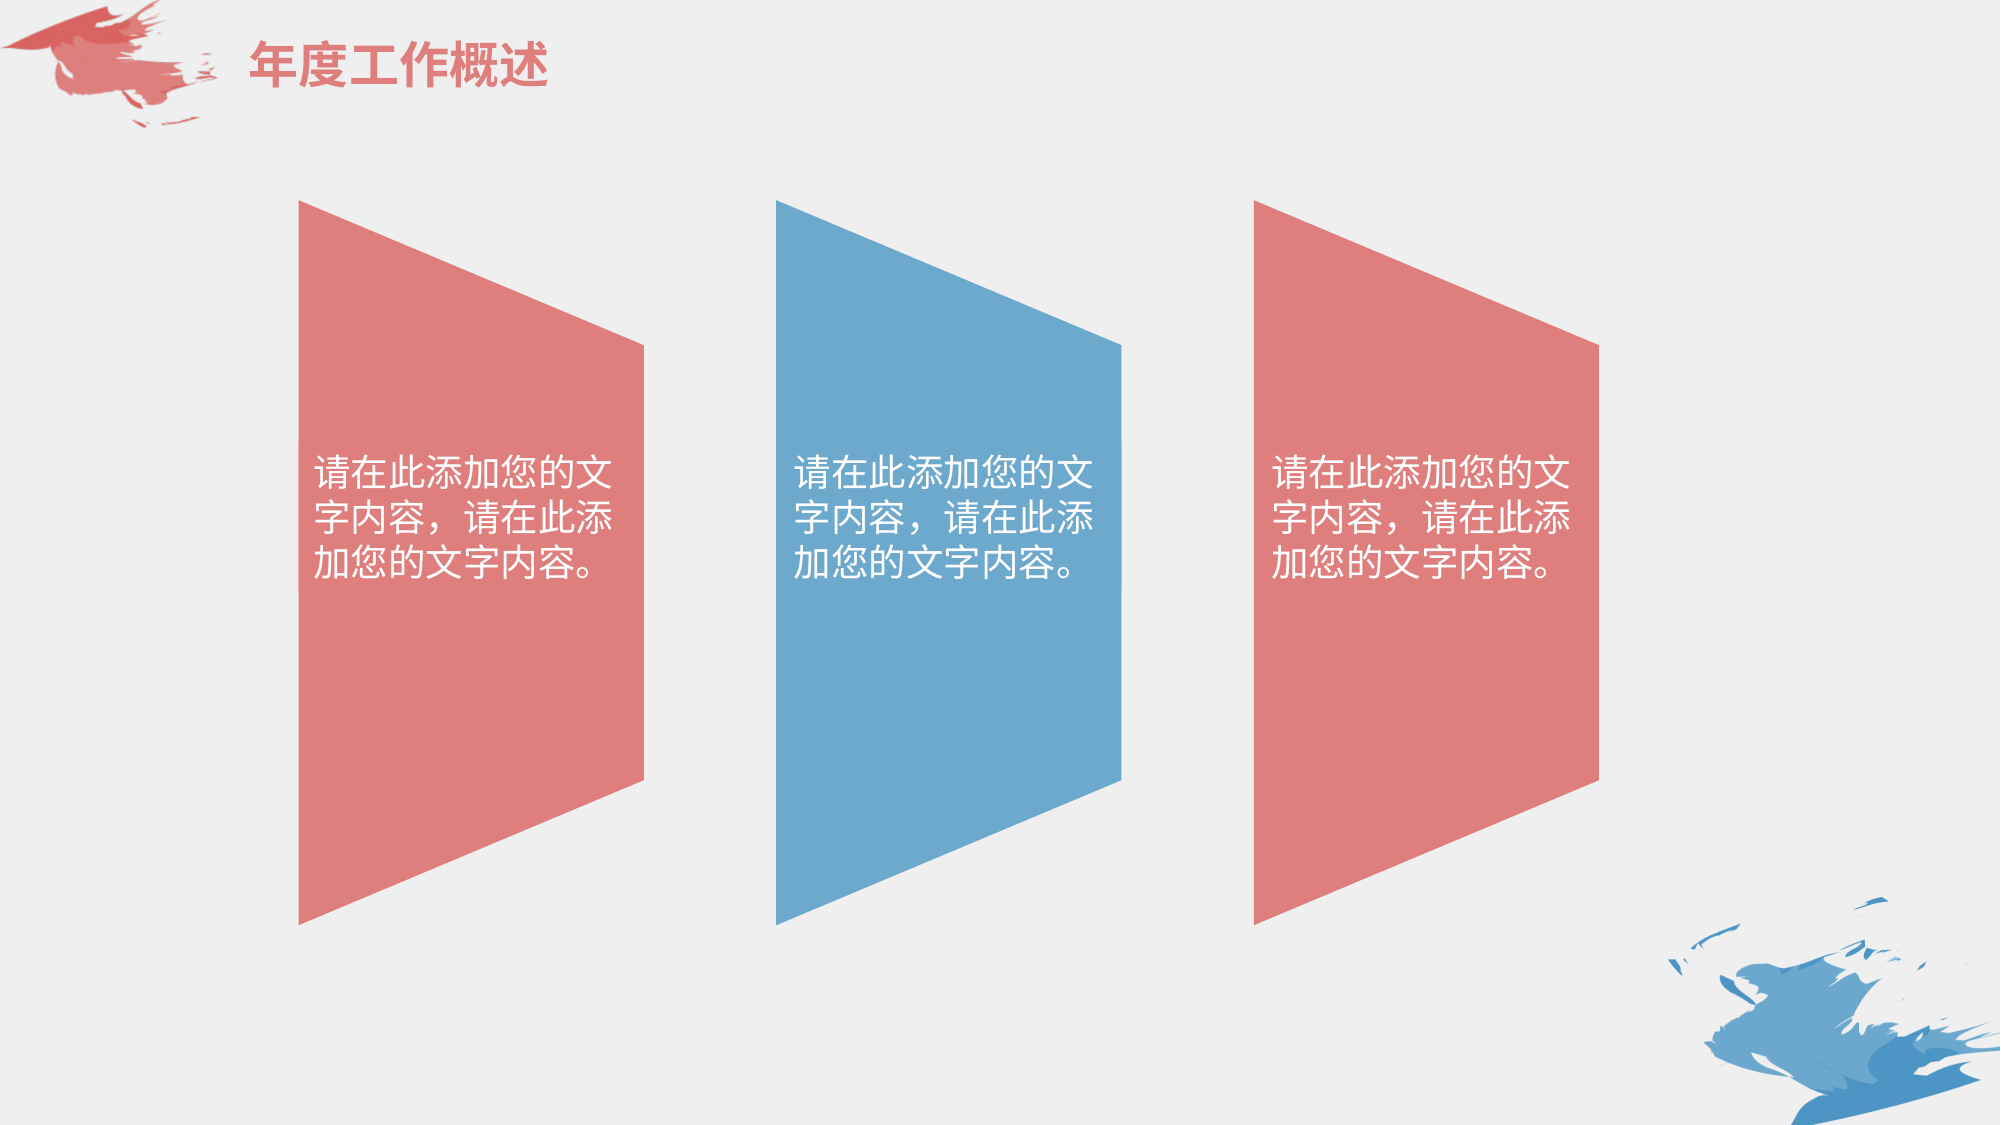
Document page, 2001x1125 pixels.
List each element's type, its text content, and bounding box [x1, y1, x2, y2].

text_box 年度工作概述 [234, 25, 564, 101]
picture [1668, 897, 2000, 1125]
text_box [298, 200, 644, 926]
picture [0, 0, 224, 128]
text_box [1253, 200, 1599, 926]
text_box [776, 200, 1122, 926]
